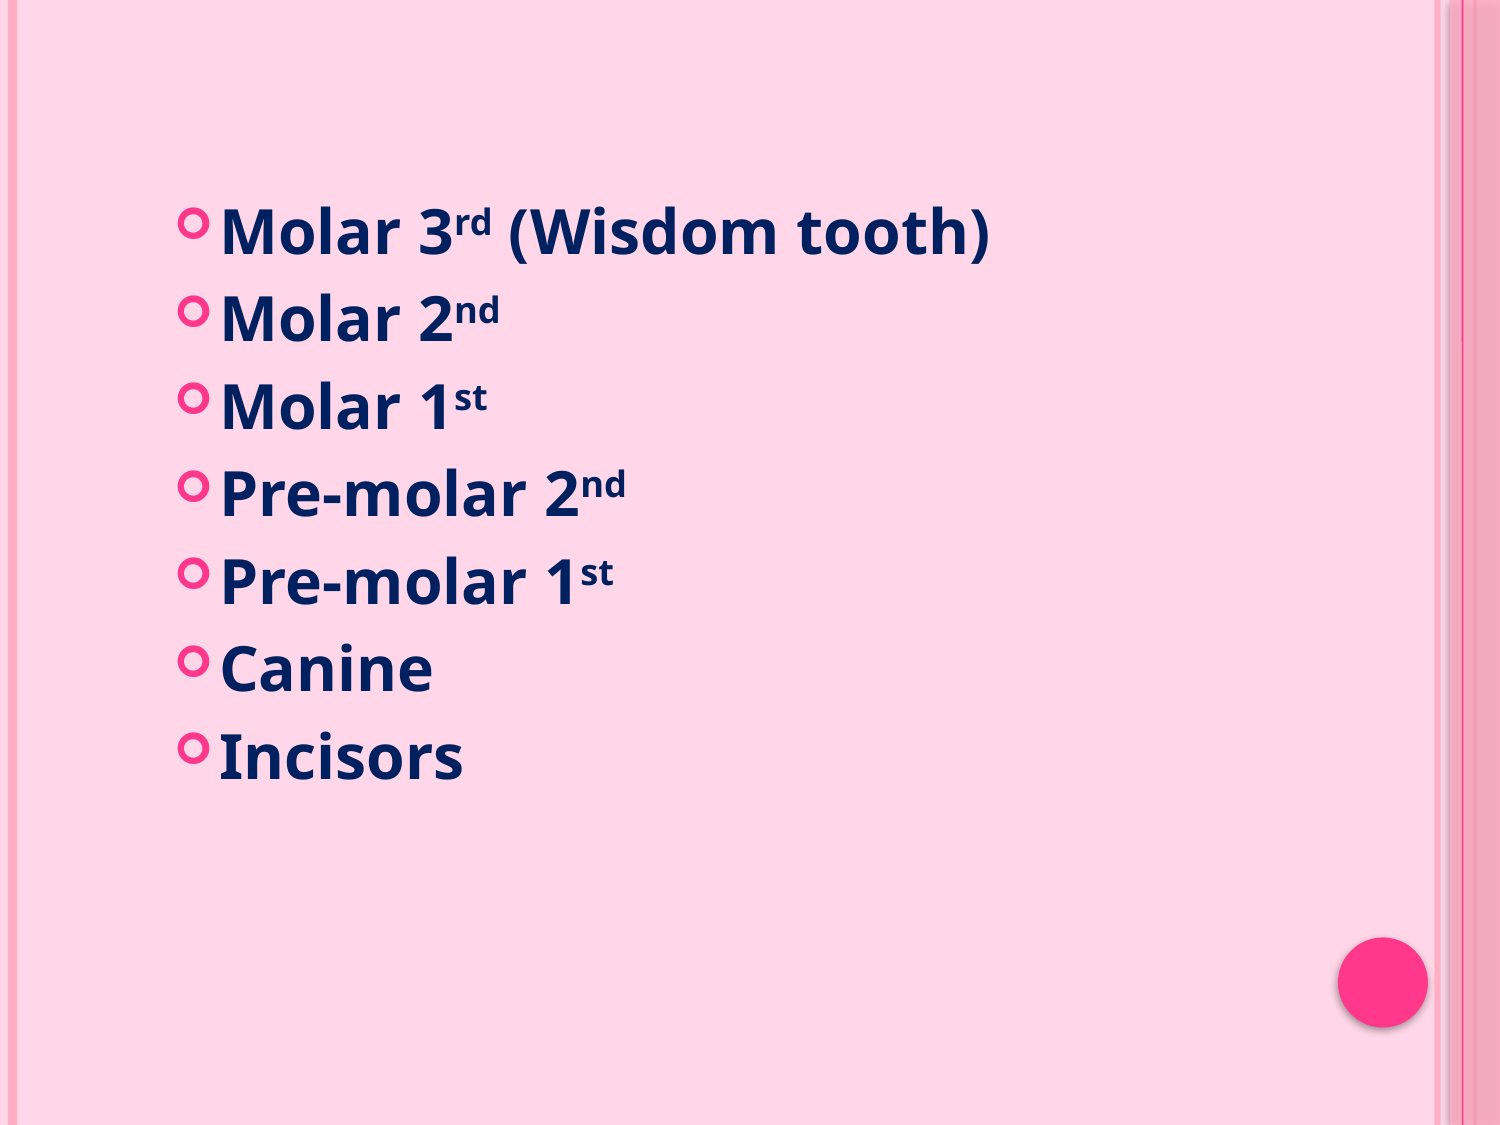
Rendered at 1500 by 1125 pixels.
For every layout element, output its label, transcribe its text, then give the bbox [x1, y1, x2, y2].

list Molar 3rd (Wisdom tooth) Molar 2nd Molar 1st Pre-molar 2nd Pre-molar 1st Canine Incisors [159, 184, 1300, 1062]
